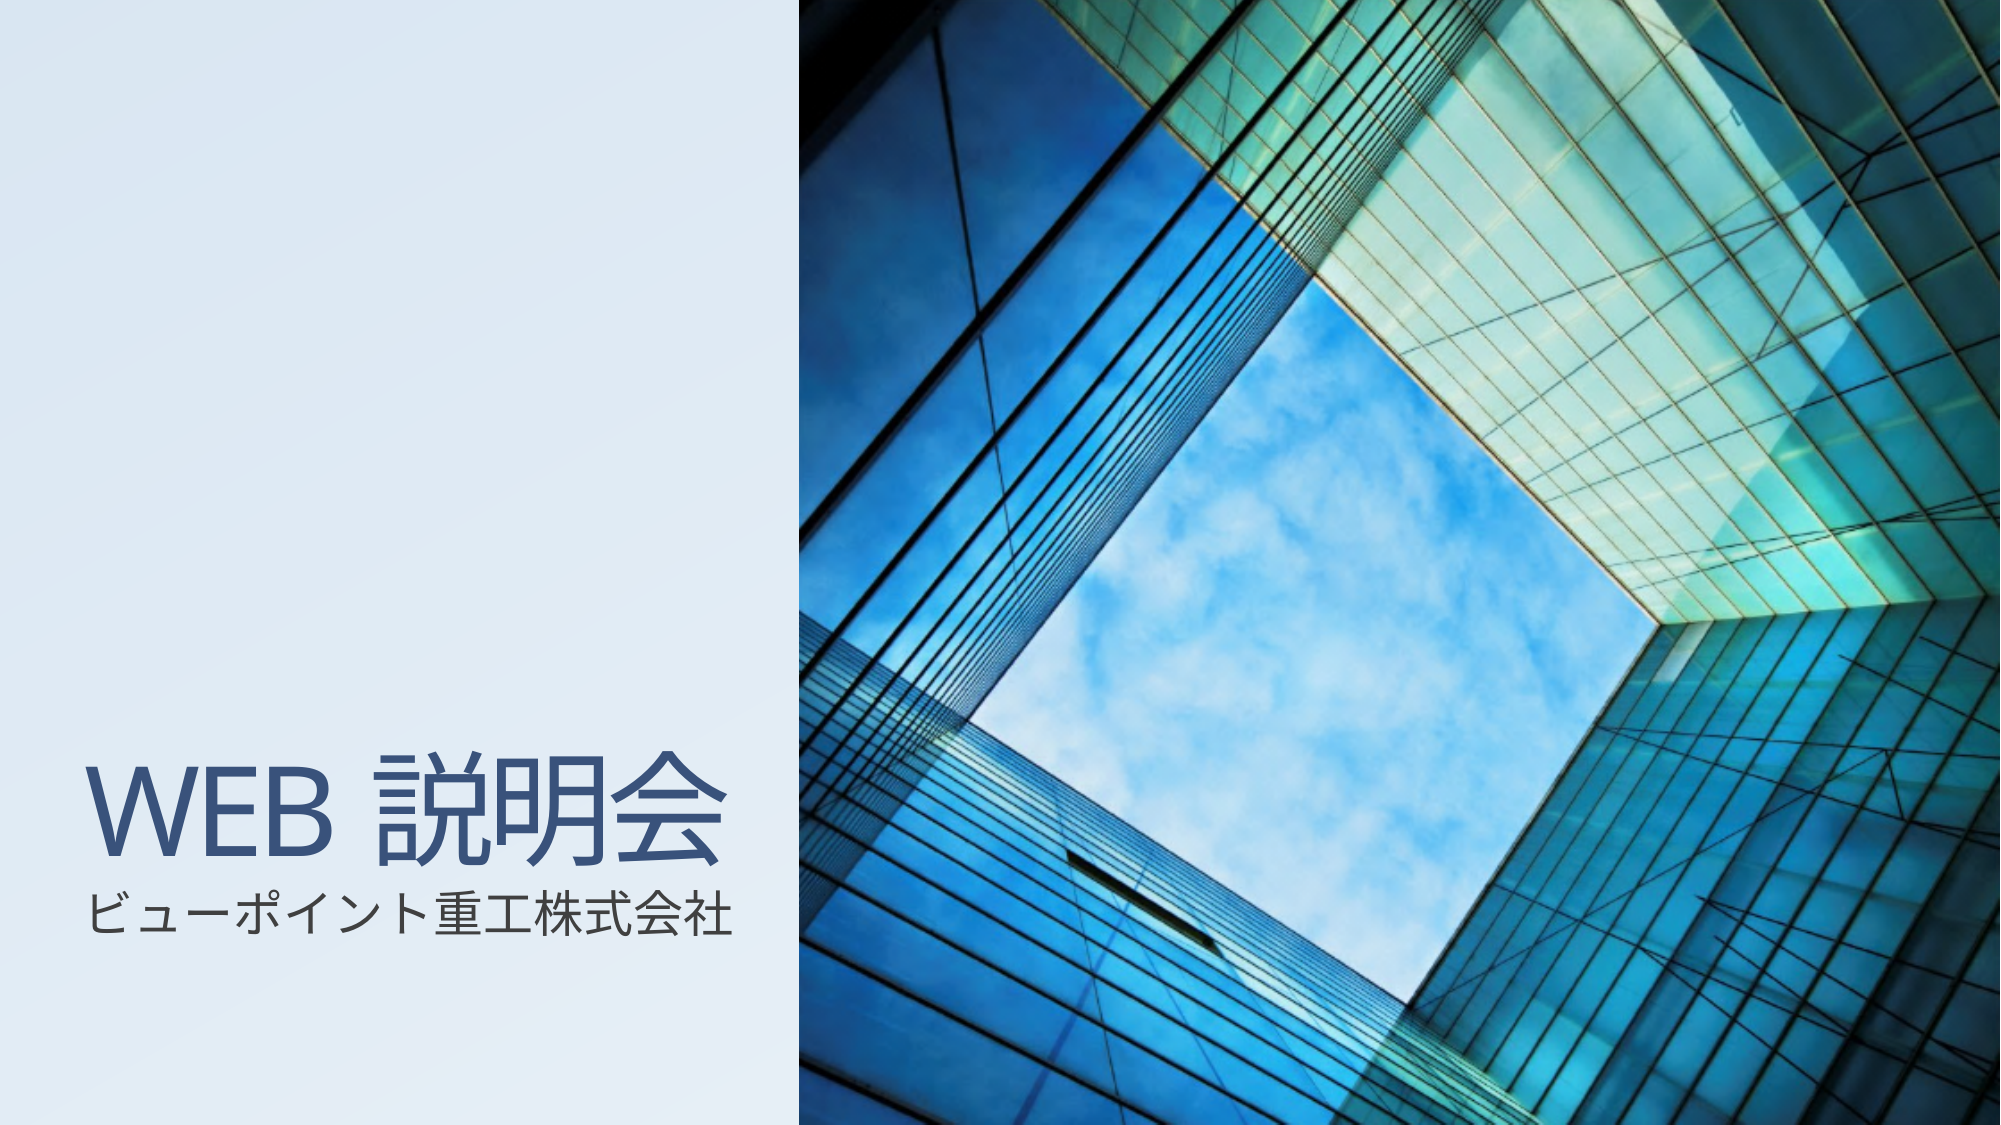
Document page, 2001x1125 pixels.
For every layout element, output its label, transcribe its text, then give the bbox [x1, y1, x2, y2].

title WEB説明会 [66, 112, 750, 887]
picture [799, 0, 2000, 1125]
subtitle ビューポイント重工株式会社 [66, 887, 750, 1013]
